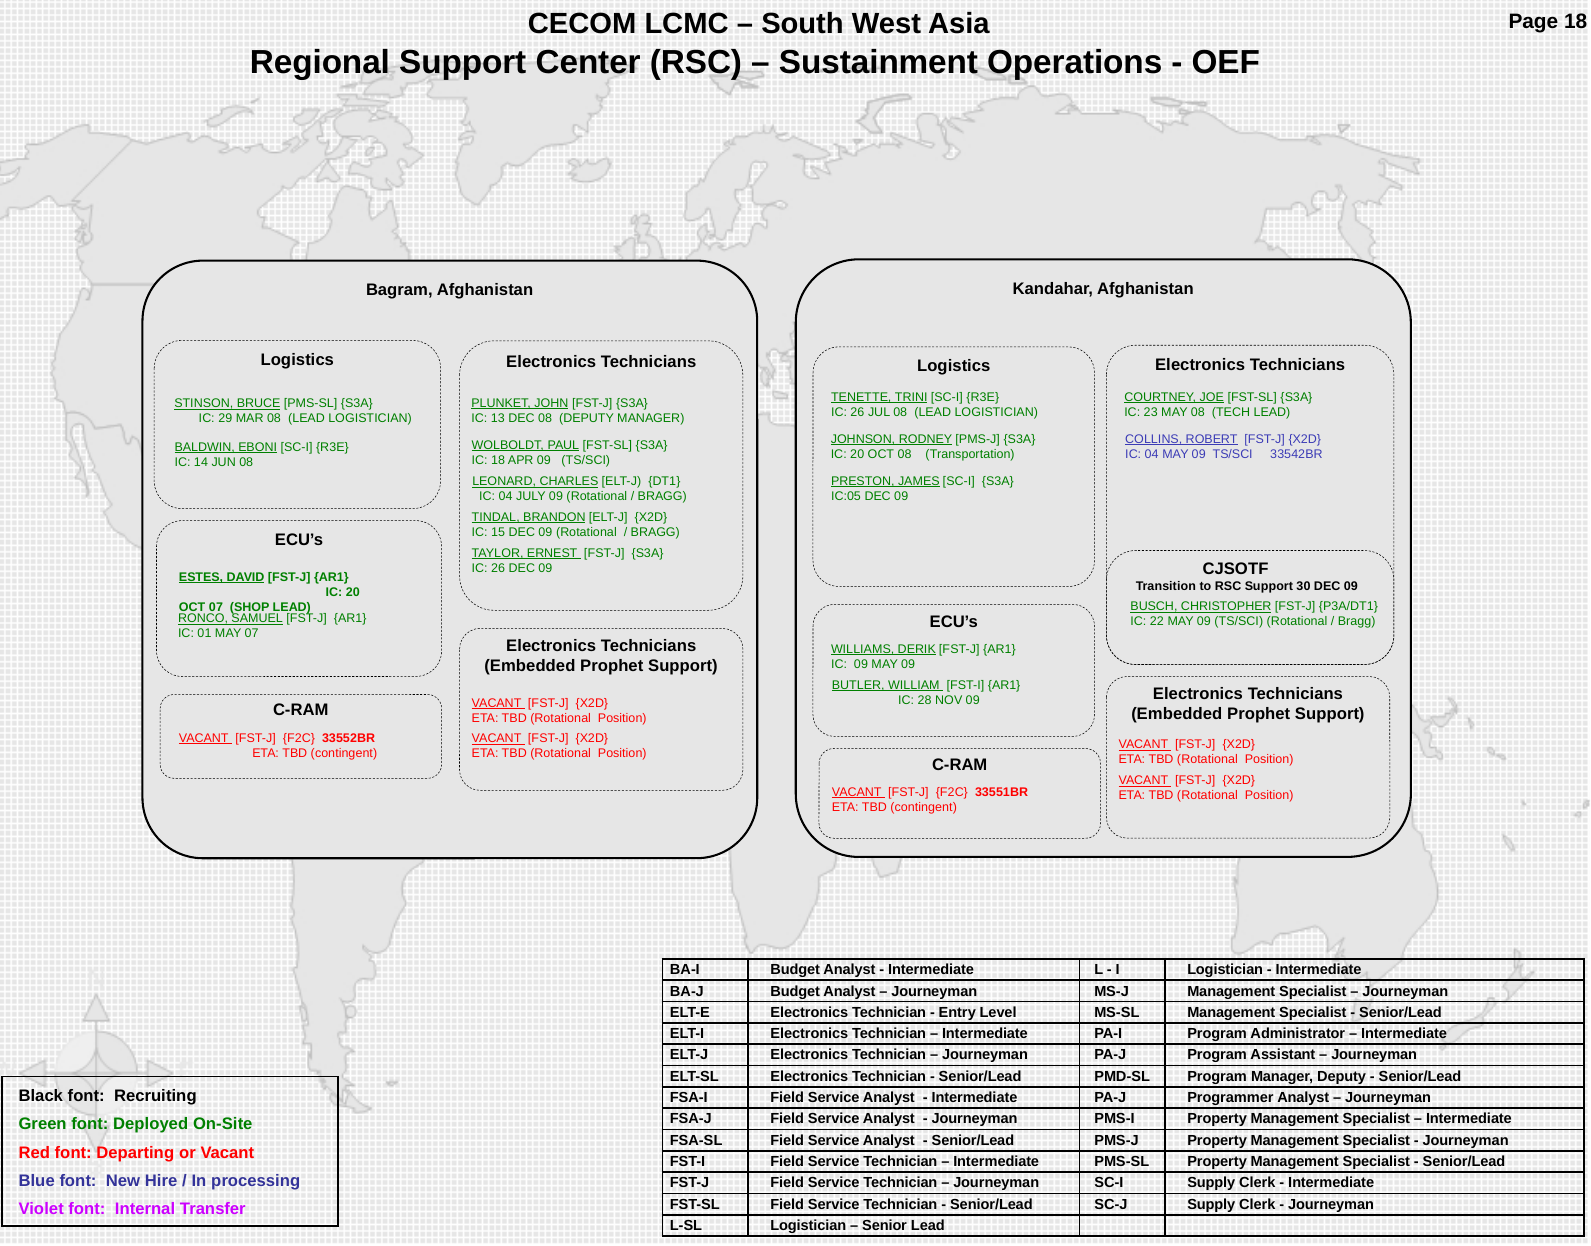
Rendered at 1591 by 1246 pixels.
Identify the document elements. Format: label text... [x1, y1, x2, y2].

text_box TAYLOR, ERNEST [FST-J] {S3A} IC: 26 DEC 09 [471, 544, 743, 575]
text_box WOLBOLDT, PAUL [FST-SL] {S3A} IC: 18 APR 09 (TS/SCI) [471, 436, 727, 467]
text_box COURTNEY, JOE [FST-SL] {S3A} IC: 23 MAY 08 (TECH LEAD) [1124, 388, 1384, 419]
text_box Logistics [154, 340, 441, 509]
text_box [1106, 551, 1394, 665]
text_box C-RAM [818, 748, 1101, 839]
text_box WILLIAMS, DERIK [FST-J] {AR1} IC: 09 MAY 09 [830, 640, 1084, 671]
text_box PLUNKET, JOHN [FST-J] {S3A} IC: 13 DEC 08 (DEPUTY MANAGER) [471, 394, 718, 425]
text_box TENETTE, TRINI [SC-I] {R3E} IC: 26 JUL 08 (LEAD LOGISTICIAN) [830, 388, 1099, 419]
text_box VACANT [FST-J] {F2C} 33552BR ETA: TBD (contingent) [178, 729, 436, 760]
text_box VACANT [FST-J] {X2D} ETA: TBD (Rotational Position) [471, 730, 743, 761]
text_box C-RAM [160, 694, 442, 779]
text_box VACANT [FST-J] {X2D} ETA: TBD (Rotational Position) [471, 694, 743, 725]
text_box ECU’s [156, 520, 442, 677]
text_box LEONARD, CHARLES [ELT-J) {DT1} IC: 04 JULY 09 (Rotational / BRAGG) [471, 472, 733, 504]
text_box Electronics Technicians [1106, 345, 1394, 574]
text_box Electronics Technicians (Embedded Prophet Support) [1106, 676, 1390, 839]
text_box Electronics Technicians [459, 340, 743, 611]
text_box JOHNSON, RODNEY [PMS-J] {S3A} IC: 20 OCT 08 (Transportation) [830, 430, 1090, 461]
text_box PRESTON, JAMES [SC-I] {S3A} IC:05 DEC 09 [830, 472, 1090, 503]
text_box COLLINS, ROBERT [FST-J] {X2D} IC: 04 MAY 09 TS/SCI 33542BR [1124, 430, 1394, 462]
text_box Logistics [812, 346, 1095, 587]
text_box TINDAL, BRANDON [ELT-J] {X2D} IC: 15 DEC 09 (Rotational / BRAGG) [471, 508, 743, 539]
text_box CJSOTF Transition to RSC Support 30 DEC 09 [1107, 550, 1373, 601]
text_box ECU’s [812, 604, 1095, 737]
picture [0, 0, 1591, 1245]
text_box Electronics Technicians (Embedded Prophet Support) [459, 628, 743, 791]
text_box BUTLER, WILLIAM [FST-I] {AR1} IC: 28 NOV 09 [830, 676, 1089, 708]
